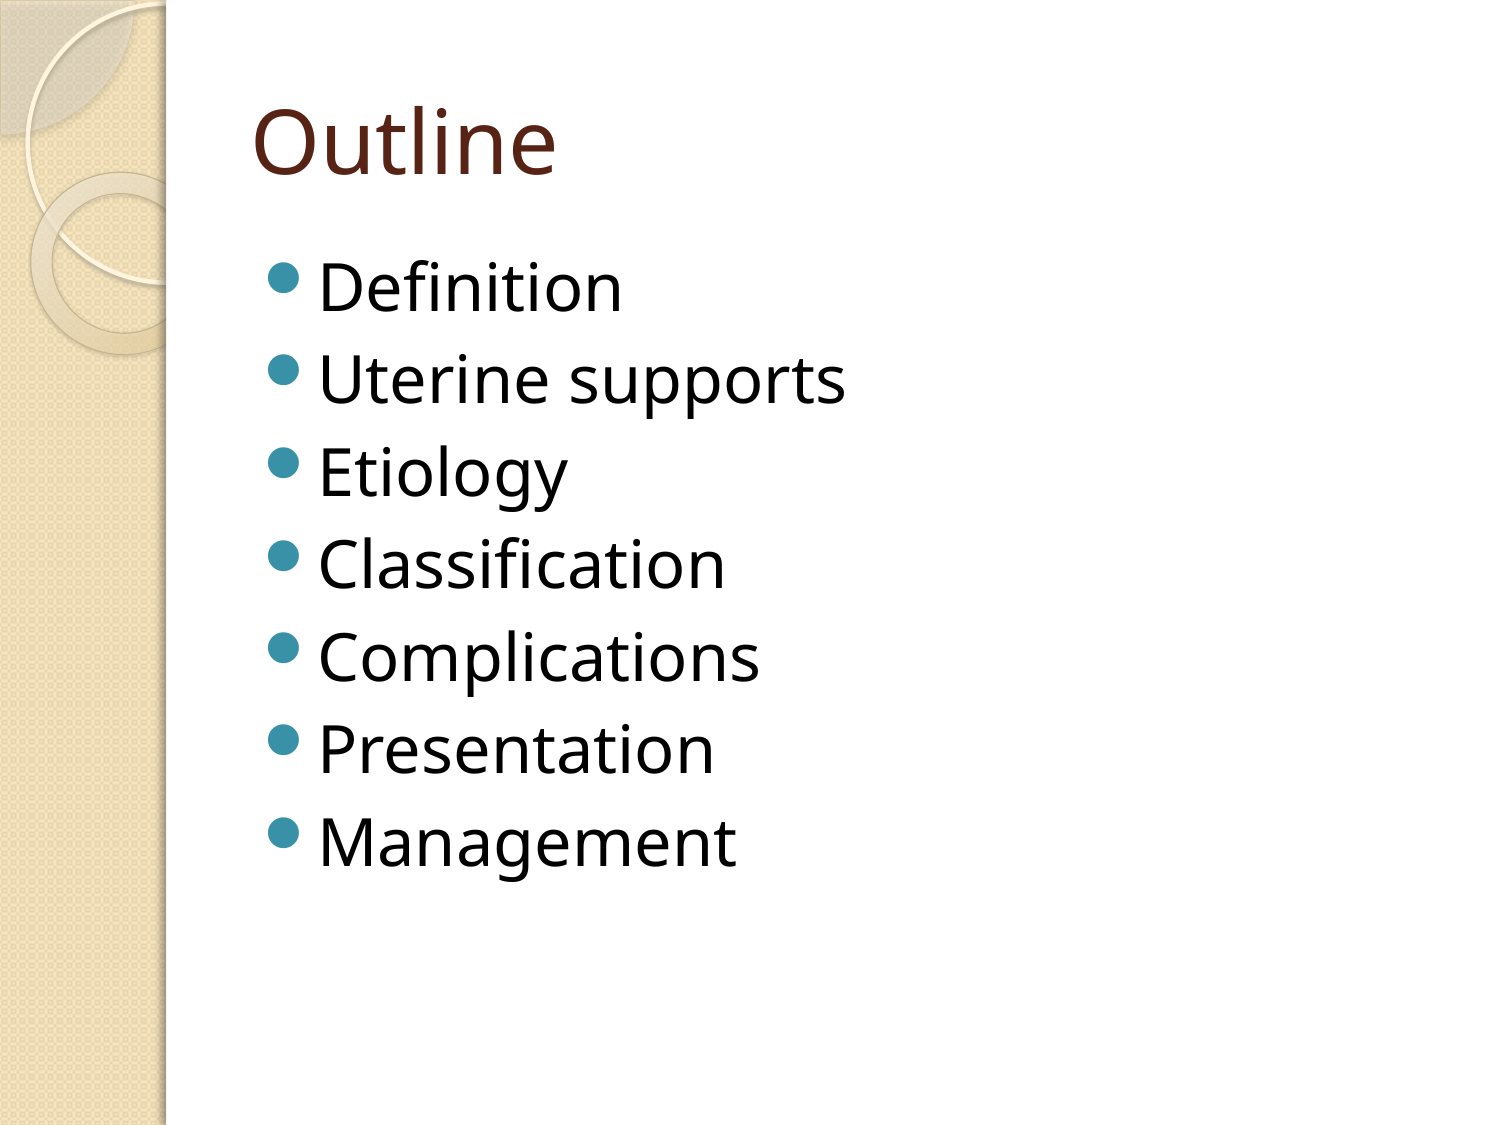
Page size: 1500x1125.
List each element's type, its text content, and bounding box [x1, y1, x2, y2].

title Outline [235, 45, 1466, 233]
list Definition Uterine supports Etiology Classification Complications Presentation Management [235, 237, 1466, 1025]
